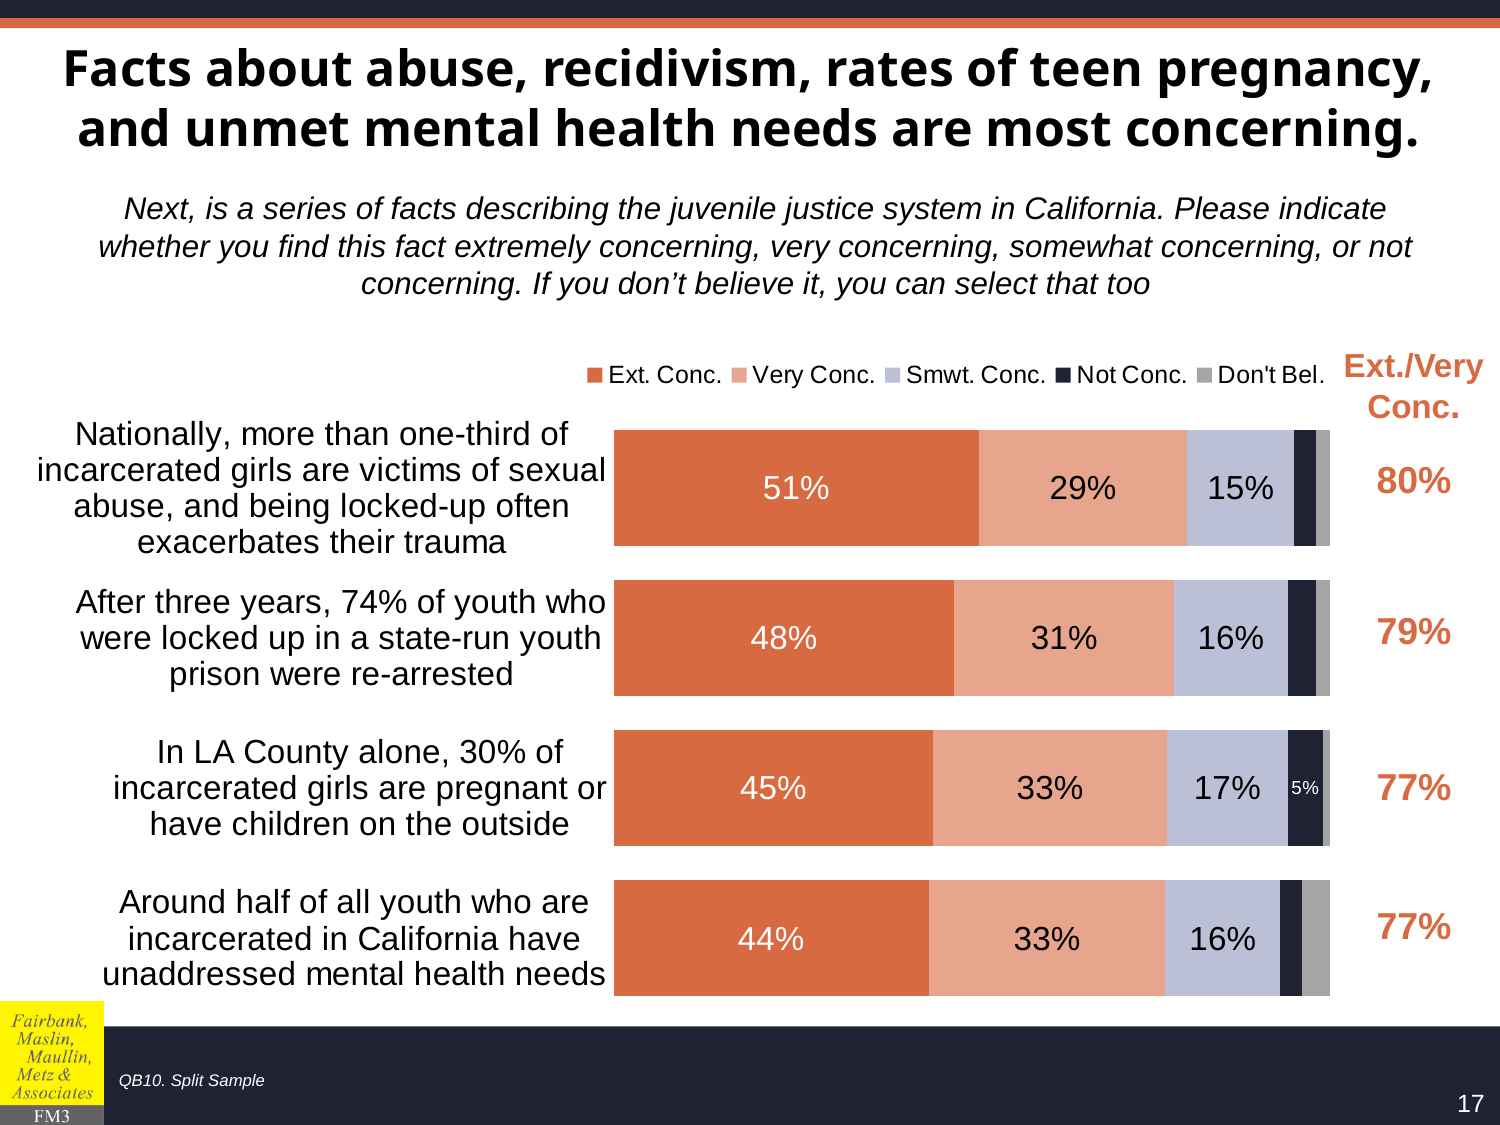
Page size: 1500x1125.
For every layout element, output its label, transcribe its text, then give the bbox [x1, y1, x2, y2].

list QB10. Split Sample [103, 1034, 1440, 1125]
title Facts about abuse, recidivism, rates of teen pregnancy, and unmet mental health needs are most concerning. [16, 29, 1481, 205]
table_cell 79% [1377, 509, 1495, 660]
table_cell 77% [1377, 816, 1495, 955]
text_box Next, is a series of facts describing the juvenile justice system in California. Please indicate whether you find this fact extremely concerning, very concerning, somewhat concerning, or not concerning. If you don’t believe it, you can select that too [74, 205, 1440, 309]
picture [0, 1001, 104, 1125]
chart [36, 346, 1373, 1019]
table_cell 80% [1377, 434, 1495, 509]
table_cell 77% [1377, 660, 1495, 816]
table_header Ext./Very Conc. [1375, 347, 1495, 434]
